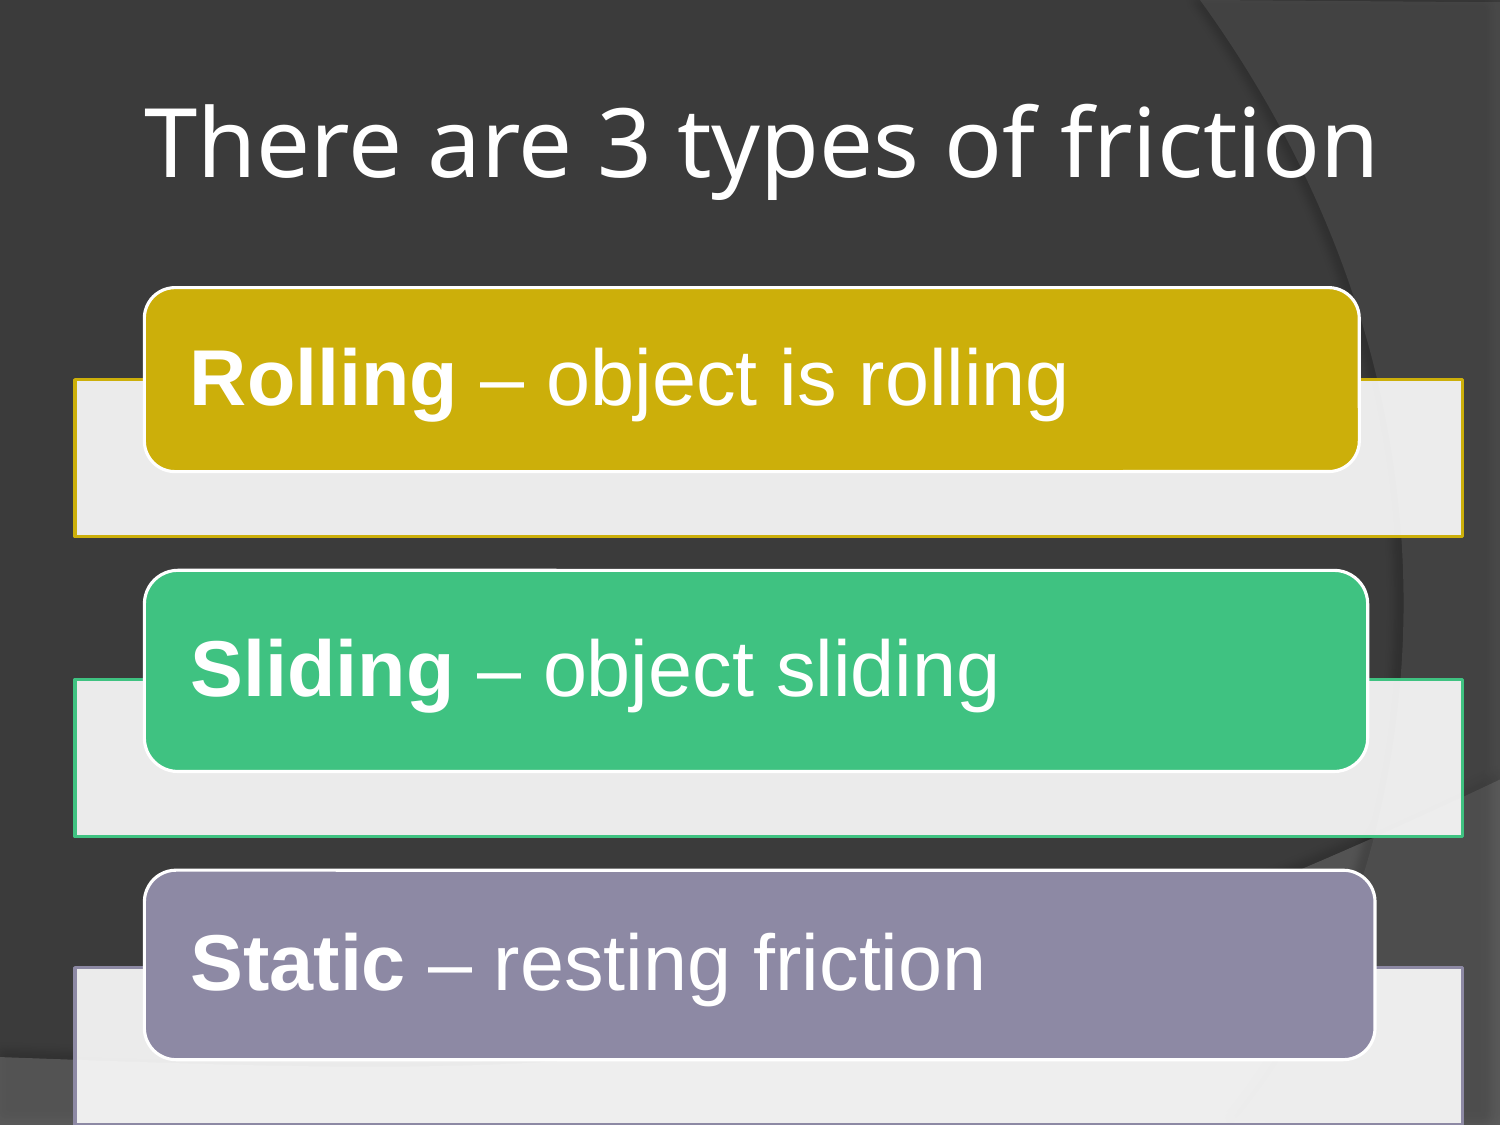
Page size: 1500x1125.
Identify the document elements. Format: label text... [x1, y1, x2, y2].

title There are 3 types of friction [75, 45, 1450, 233]
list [74, 287, 1463, 1125]
